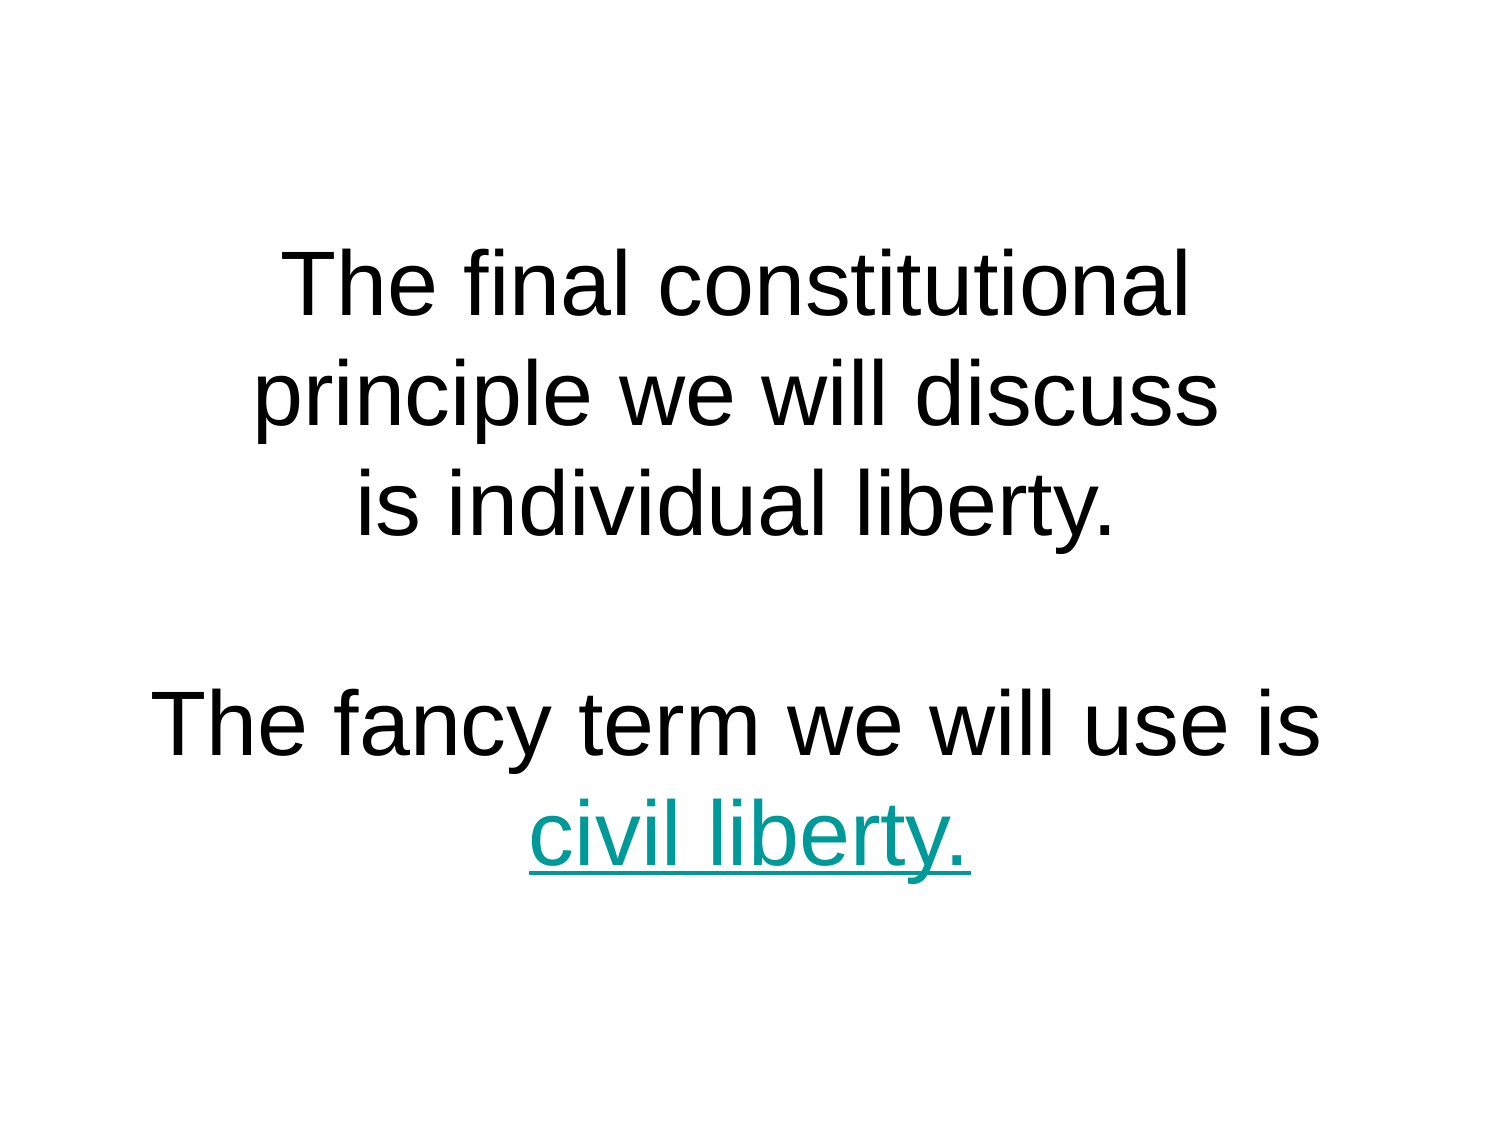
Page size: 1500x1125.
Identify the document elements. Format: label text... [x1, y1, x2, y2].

title The final constitutional principle we will discuss is individual liberty. The fancy term we will use is civil liberty. [74, 44, 1426, 1063]
